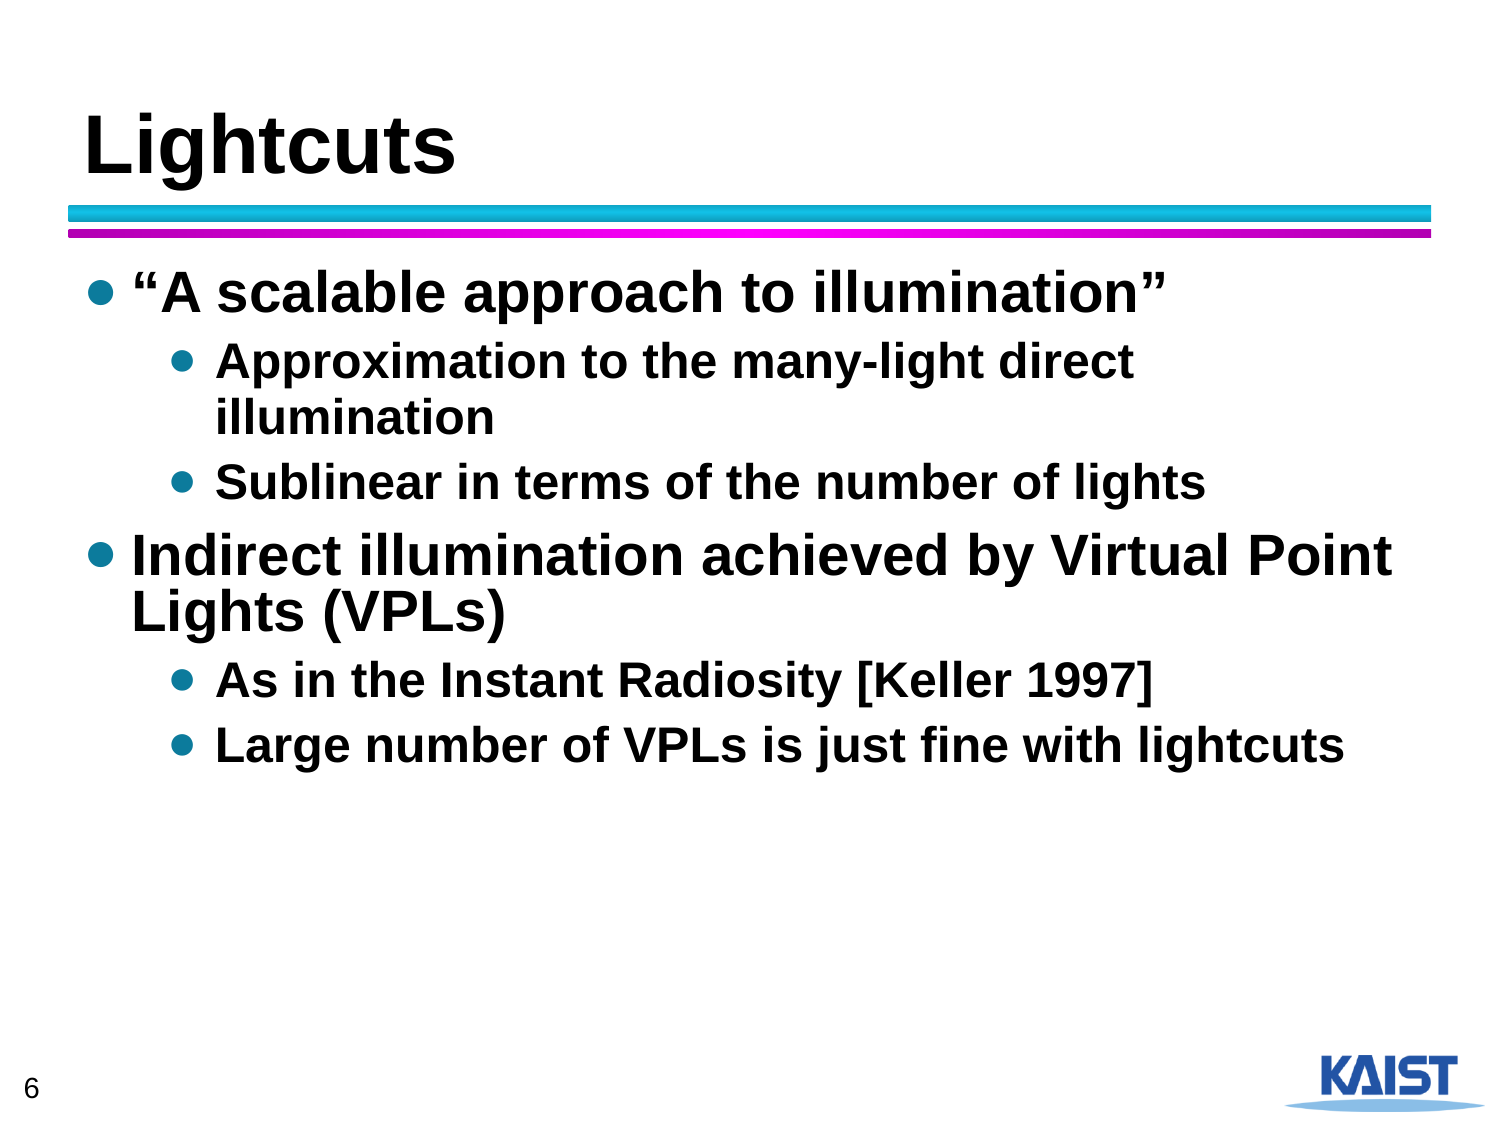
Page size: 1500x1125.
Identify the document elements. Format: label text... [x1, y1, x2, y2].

list “A scalable approach to illumination” Approximation to the many-light direct illumination Sublinear in terms of the number of lights Indirect illumination achieved by Virtual Point Lights (VPLs) As in the Instant Radiosity [Keller 1997] Large number of VPLs is just fine with lightcuts [68, 259, 1434, 1093]
picture [1284, 1055, 1485, 1112]
title Lightcuts [68, 48, 1428, 199]
